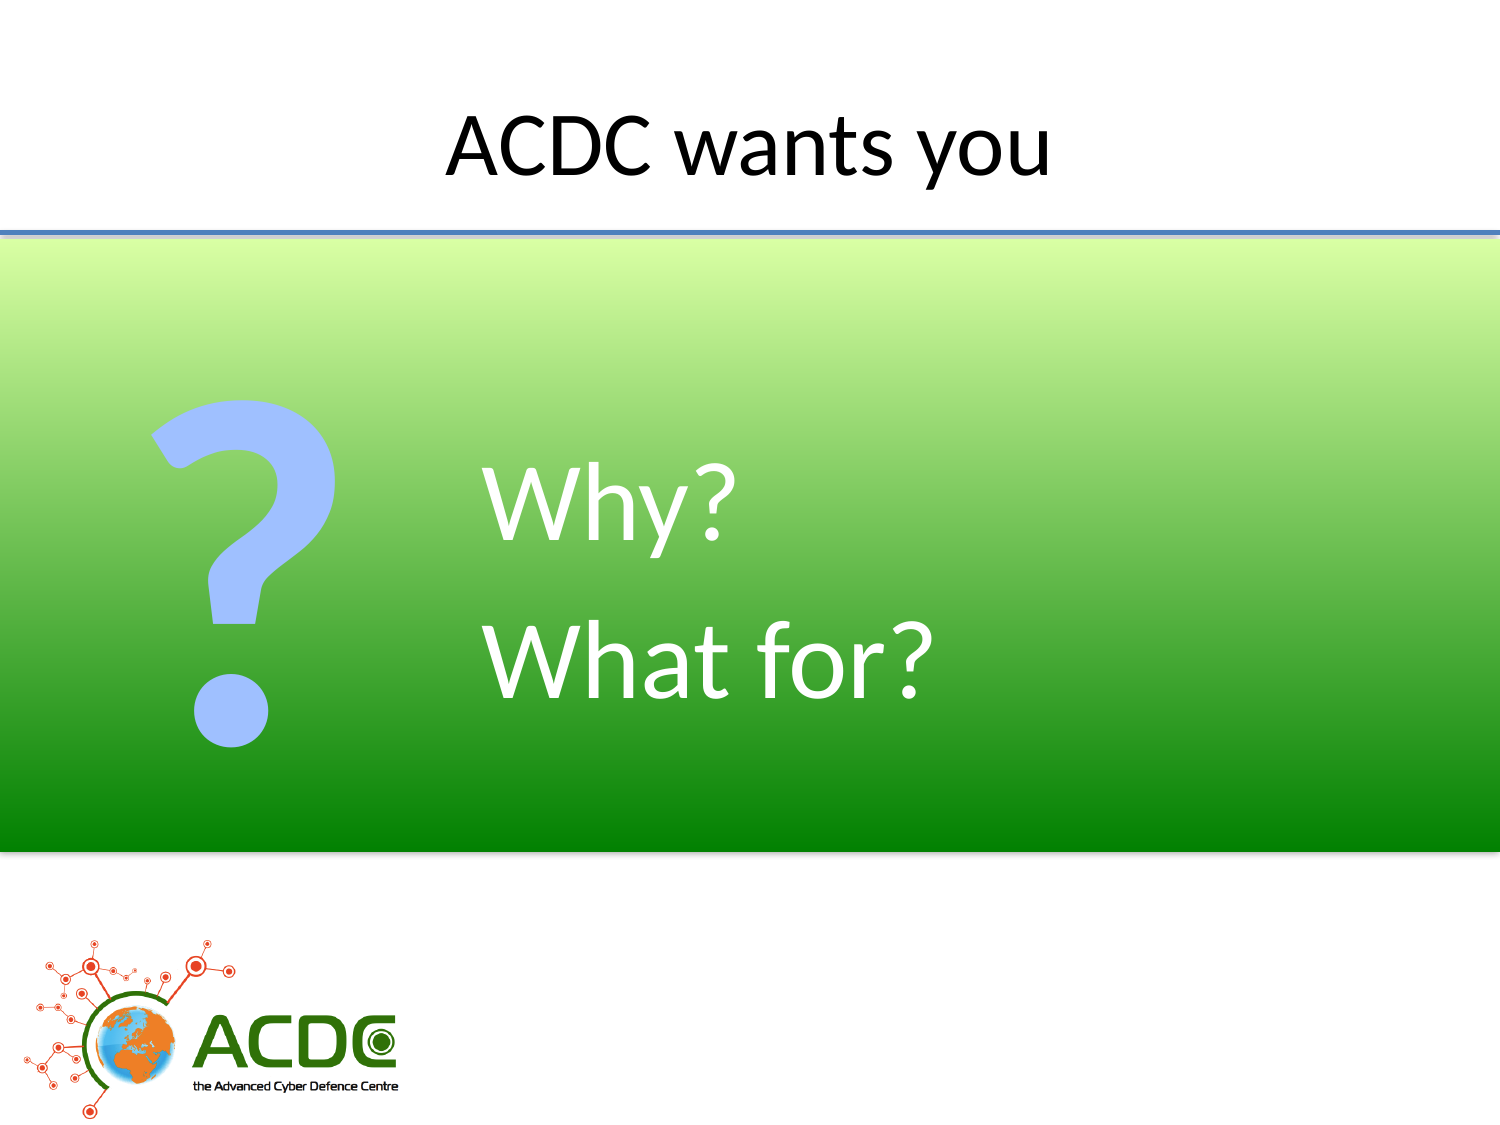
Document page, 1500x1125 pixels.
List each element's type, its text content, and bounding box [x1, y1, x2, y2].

text_box ? [0, 239, 1500, 852]
picture [0, 934, 431, 1125]
list Why? What for? [466, 420, 1425, 764]
title ACDC wants you [75, 45, 1425, 233]
